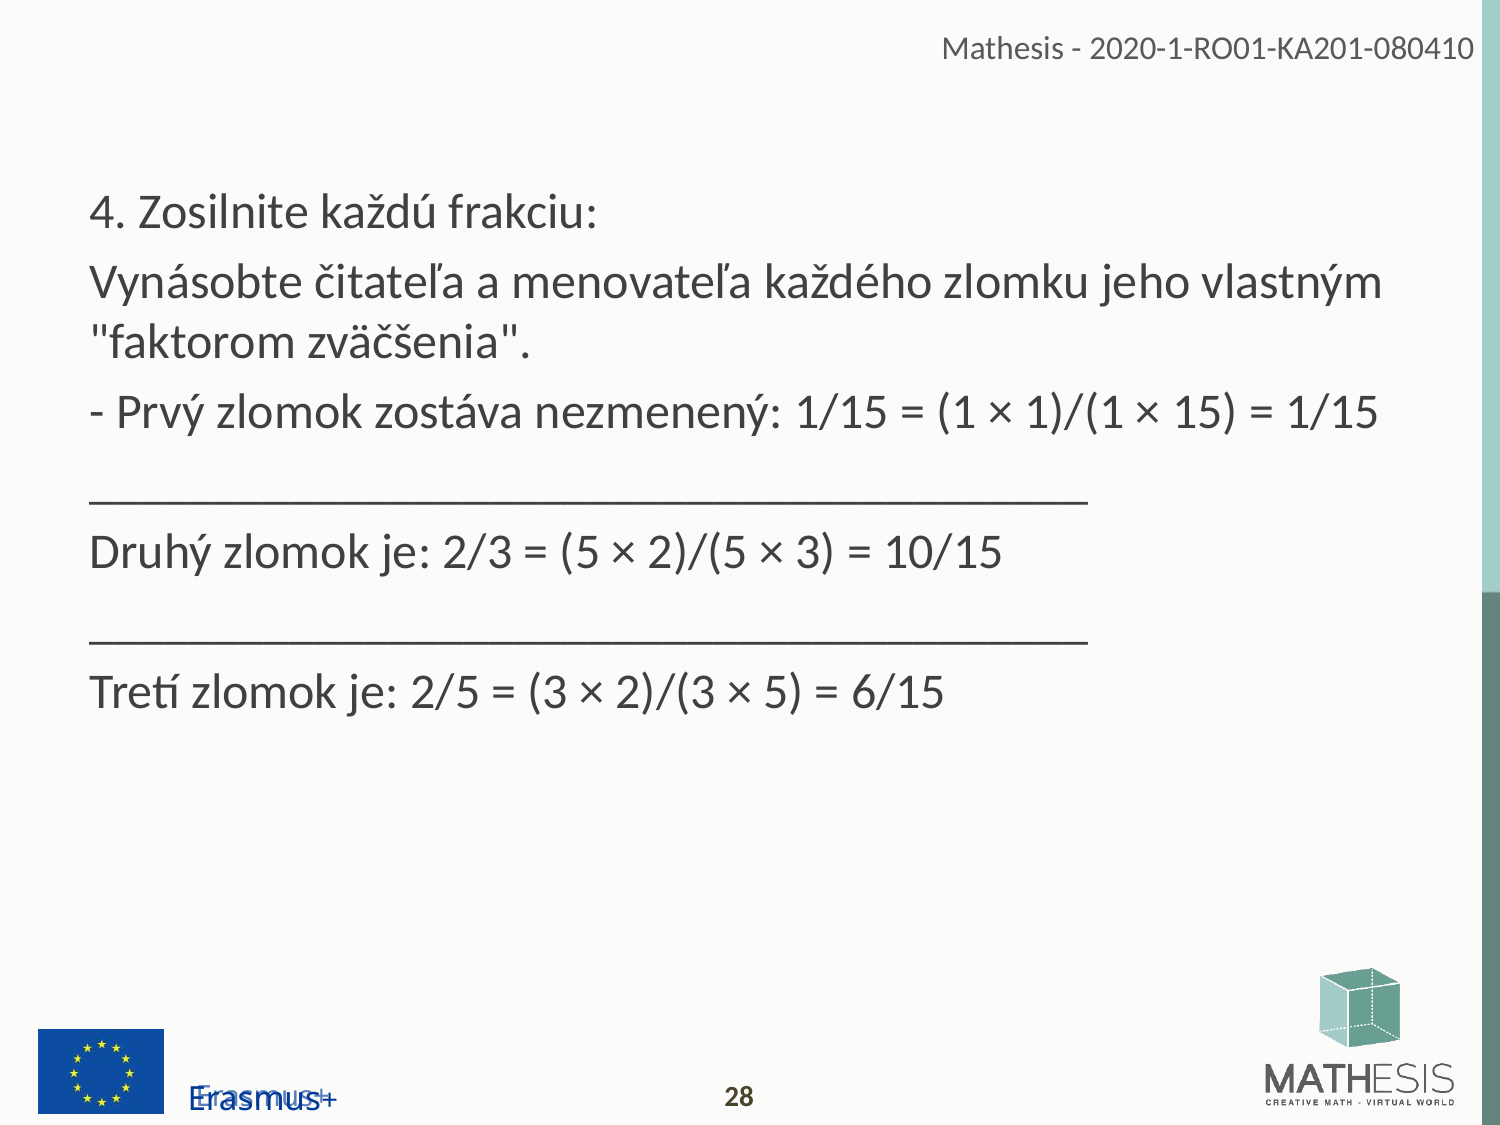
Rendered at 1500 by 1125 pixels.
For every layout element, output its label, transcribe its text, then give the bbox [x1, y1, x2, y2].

list 4. Zosilnite každú frakciu: Vynásobte čitateľa a menovateľa každého zlomku jeho vlastným "faktorom zväčšenia". - Prvý zlomok zostáva nezmenený: 1/15 = (1 × 1)/(1 × 15) = 1/15 ________________________________________ Druhý zlomok je: 2/3 = (5 × 2)/(5 × 3) = 10/15 ________________________________________ Tretí zlomok je: 2/5 = (3 × 2)/(3 × 5) = 6/15 [75, 171, 1425, 914]
picture [38, 1029, 164, 1114]
